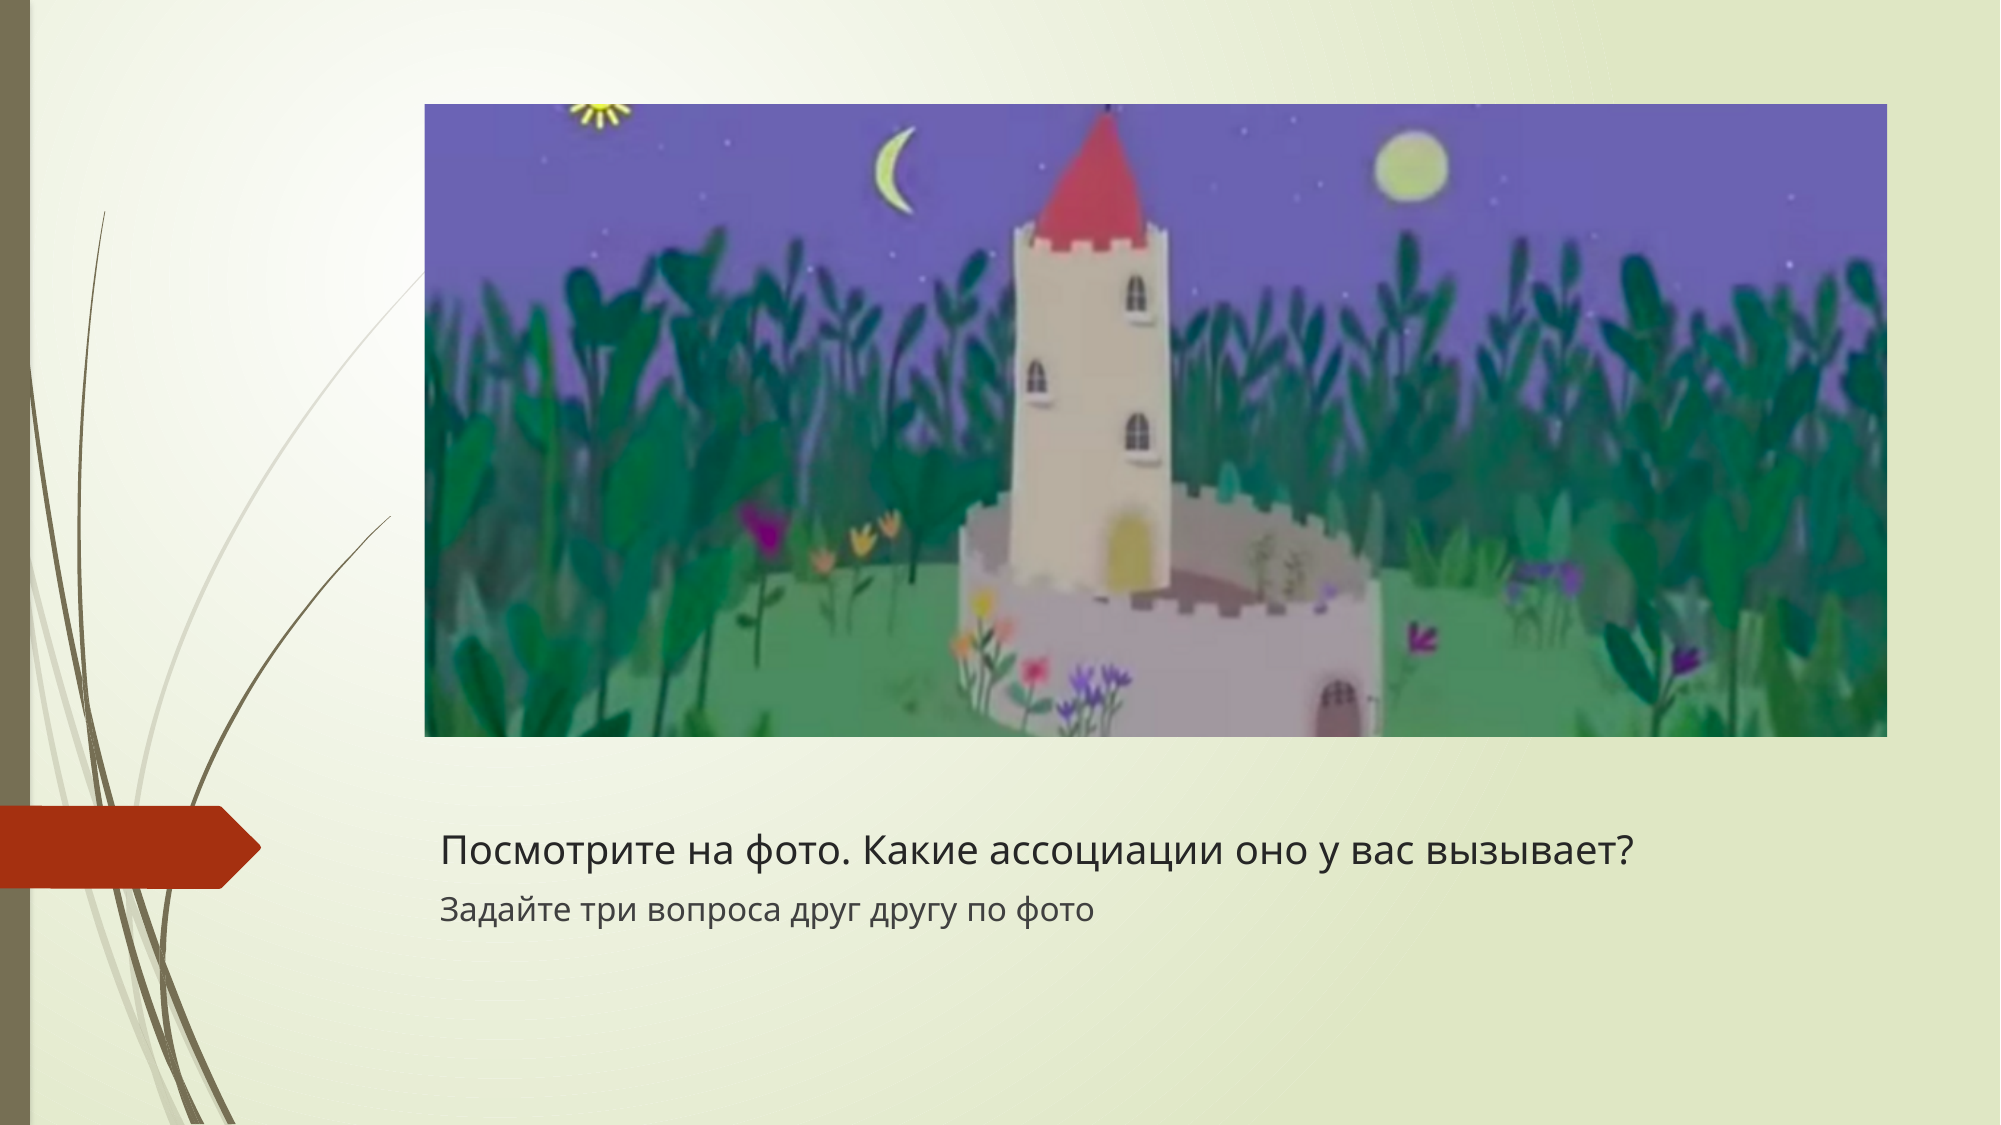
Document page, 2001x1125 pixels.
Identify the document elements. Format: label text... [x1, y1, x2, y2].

title Посмотрите на фото. Какие ассоциации оно у вас вызывает? [424, 787, 1888, 880]
list Задайте три вопроса друг другу по фото [424, 880, 1888, 1063]
picture [424, 103, 1888, 737]
